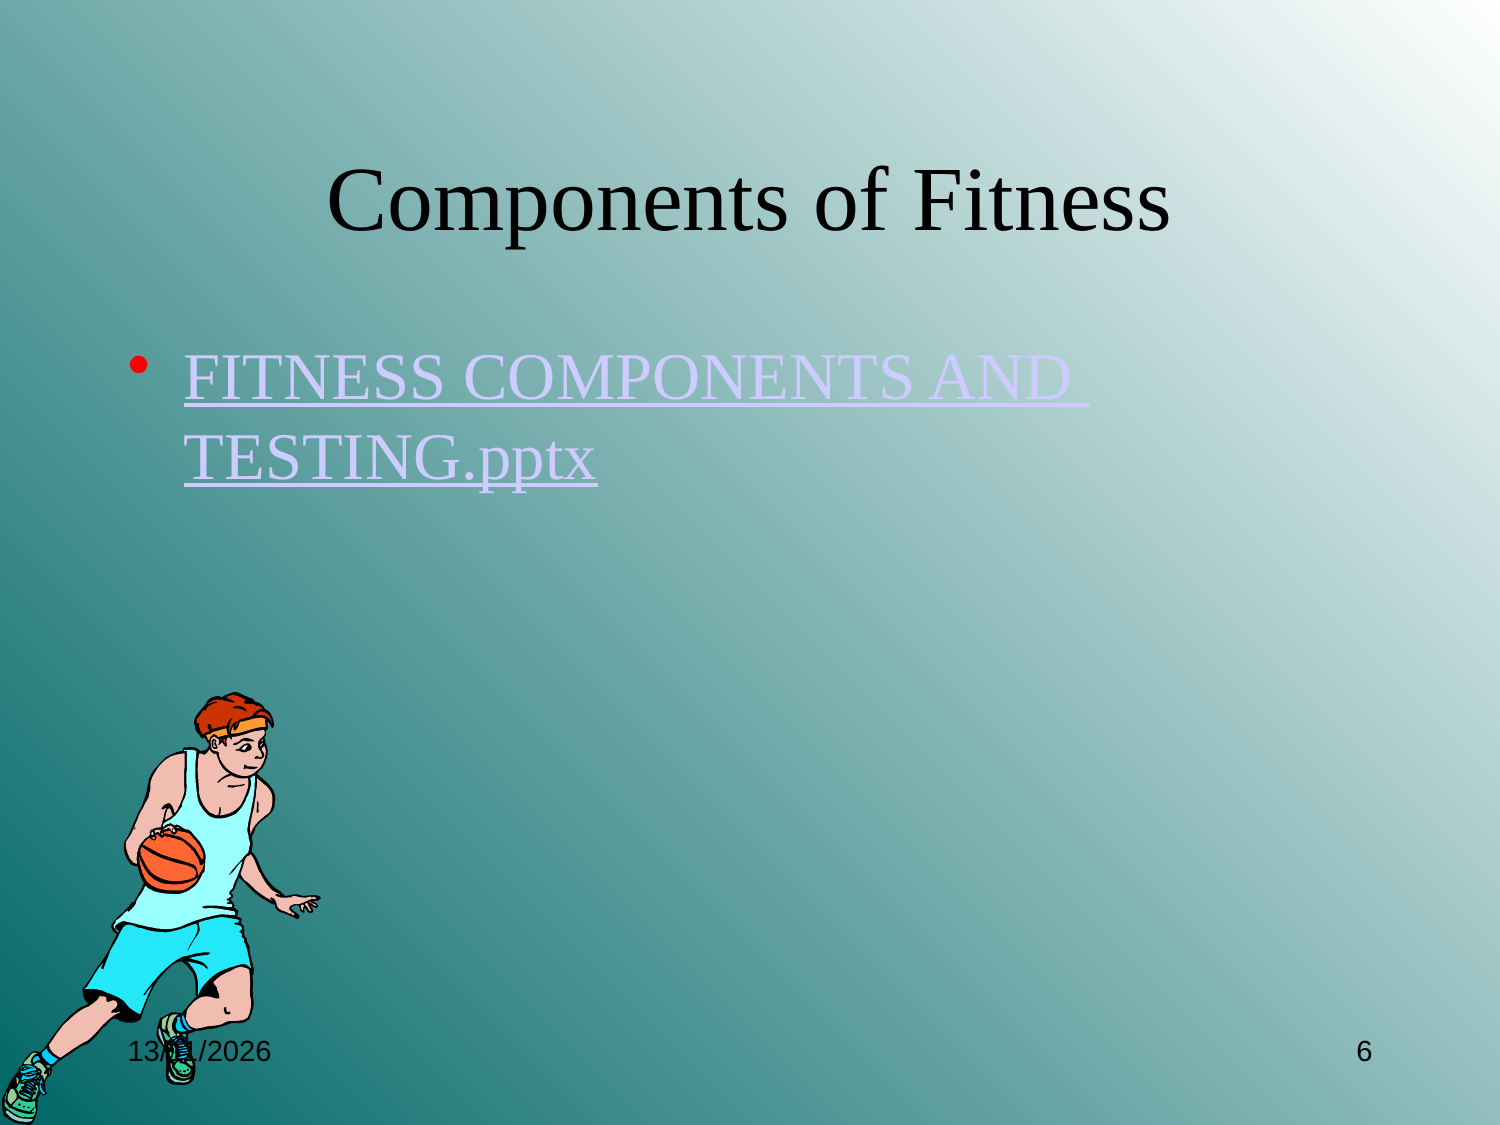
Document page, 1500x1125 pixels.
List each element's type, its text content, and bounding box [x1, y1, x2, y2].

slide_number 6 [1074, 1024, 1388, 1101]
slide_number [112, 1024, 426, 1101]
title Components of Fitness [112, 99, 1388, 288]
list FITNESS COMPONENTS AND TESTING.pptx [112, 324, 1388, 1001]
